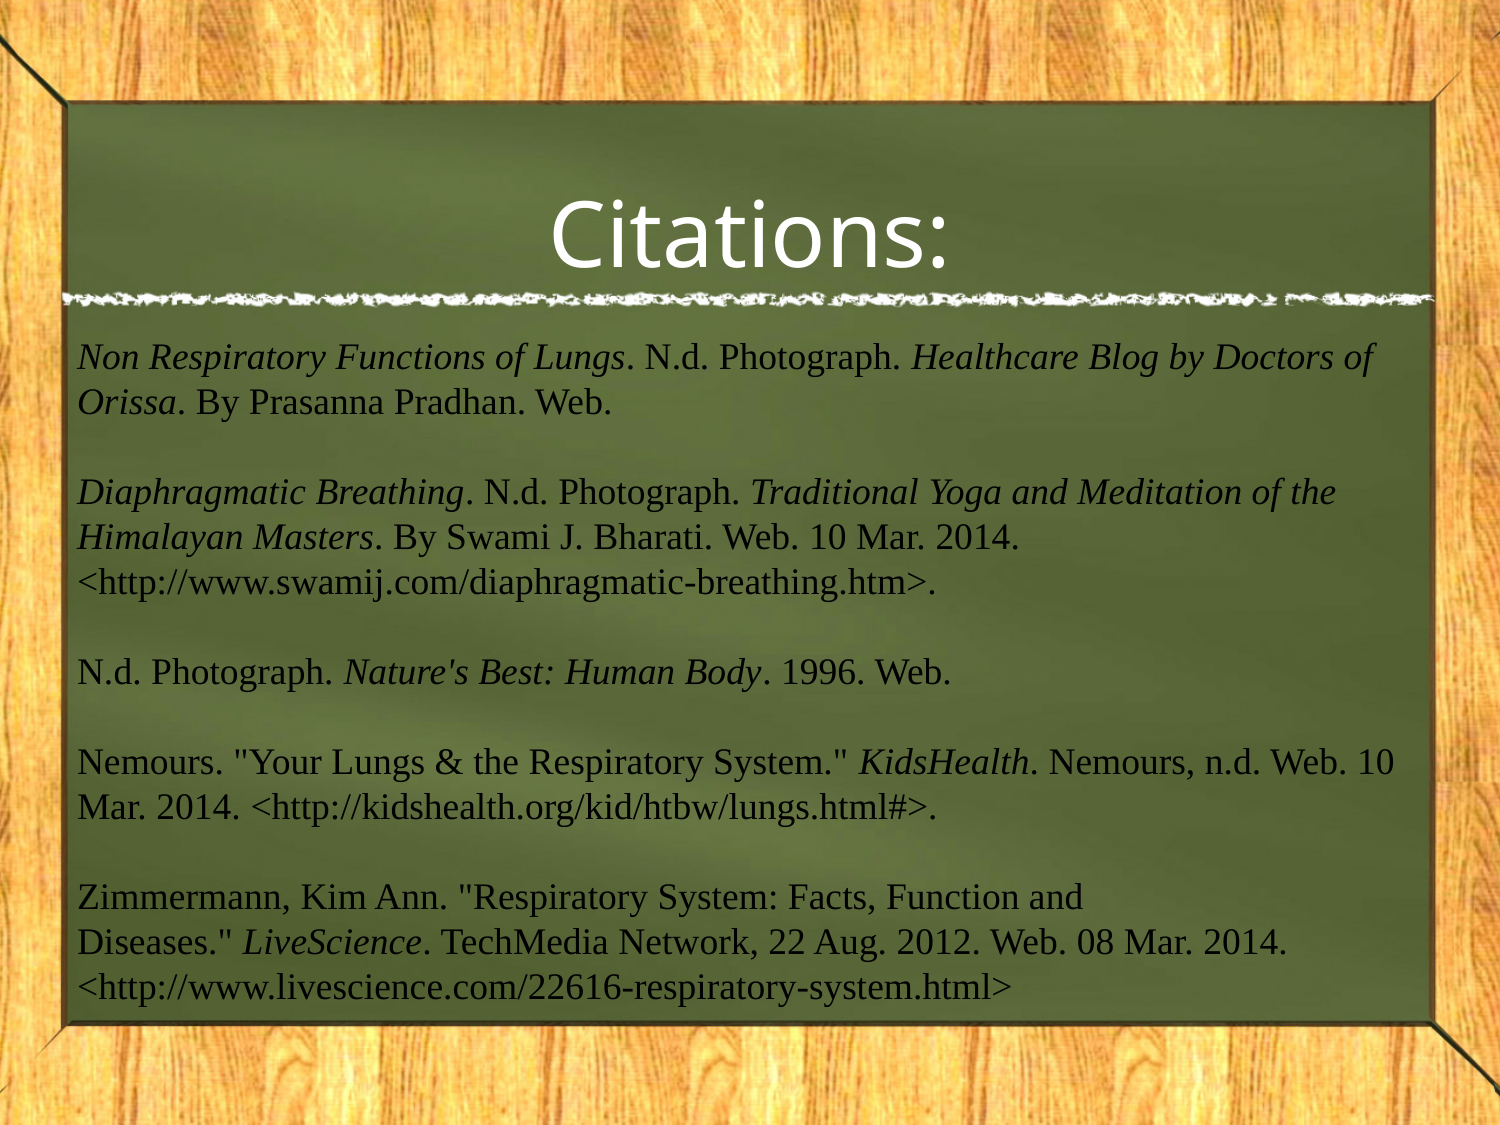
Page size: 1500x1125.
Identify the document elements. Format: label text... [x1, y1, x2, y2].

title Citations: [112, 137, 1388, 324]
text_box Non Respiratory Functions of Lungs. N.d. Photograph. Healthcare Blog by Doctors of Orissa. By Prasanna Pradhan. Web. Diaphragmatic Breathing. N.d. Photograph. Traditional Yoga and Meditation of the Himalayan Masters. By Swami J. Bharati. Web. 10 Mar. 2014. <http://www.swamij.com/diaphragmatic-breathing.htm>. N.d. Photograph. Nature's Best: Human Body. 1996. Web. Nemours. "Your Lungs & the Respiratory System." KidsHealth. Nemours, n.d. Web. 10 Mar. 2014. <http://kidshealth.org/kid/htbw/lungs.html#>. Zimmermann, Kim Ann. "Respiratory System: Facts, Function and Diseases." LiveScience. TechMedia Network, 22 Aug. 2012. Web. 08 Mar. 2014. <http://www.livescience.com/22616-respiratory-system.html> [62, 324, 1425, 1125]
picture [0, 0, 1500, 1125]
